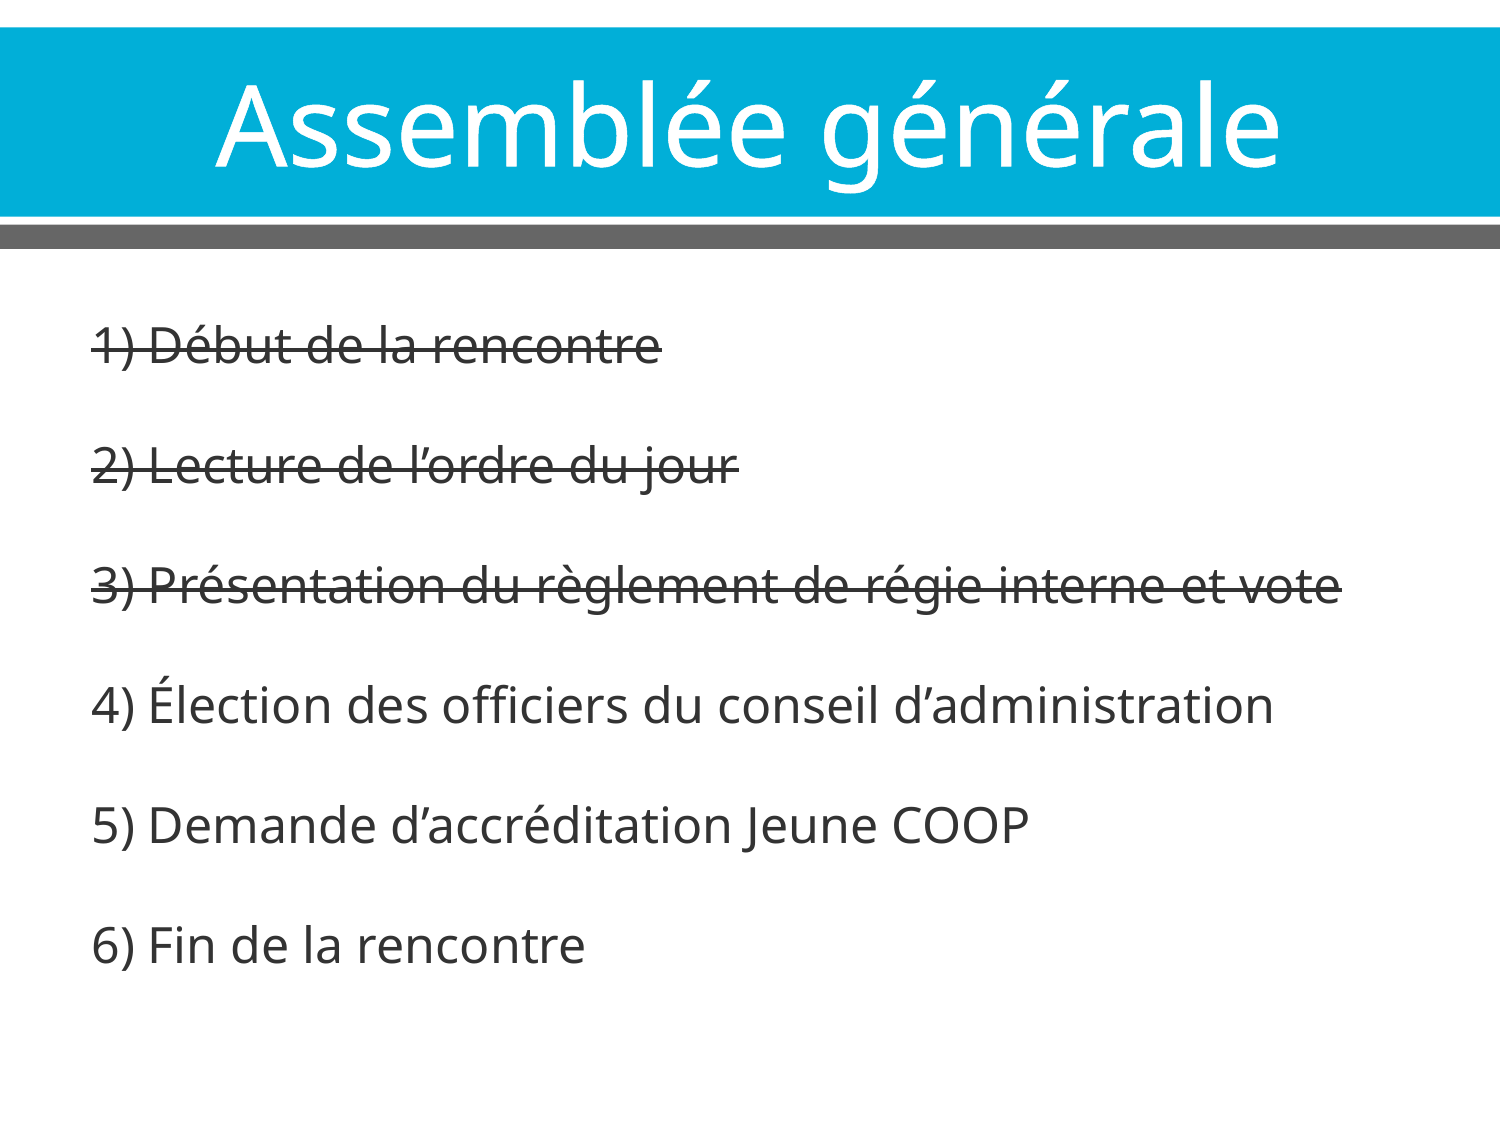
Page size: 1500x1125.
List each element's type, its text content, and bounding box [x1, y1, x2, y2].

title Assemblée générale [0, 29, 1500, 213]
text_box 1) Début de la rencontre 2) Lecture de l’ordre du jour 3) Présentation du règlement de régie interne et vote 4) Élection des officiers du conseil d’administration 5) Demande d’accréditation Jeune COOP 6) Fin de la rencontre [76, 306, 1436, 981]
